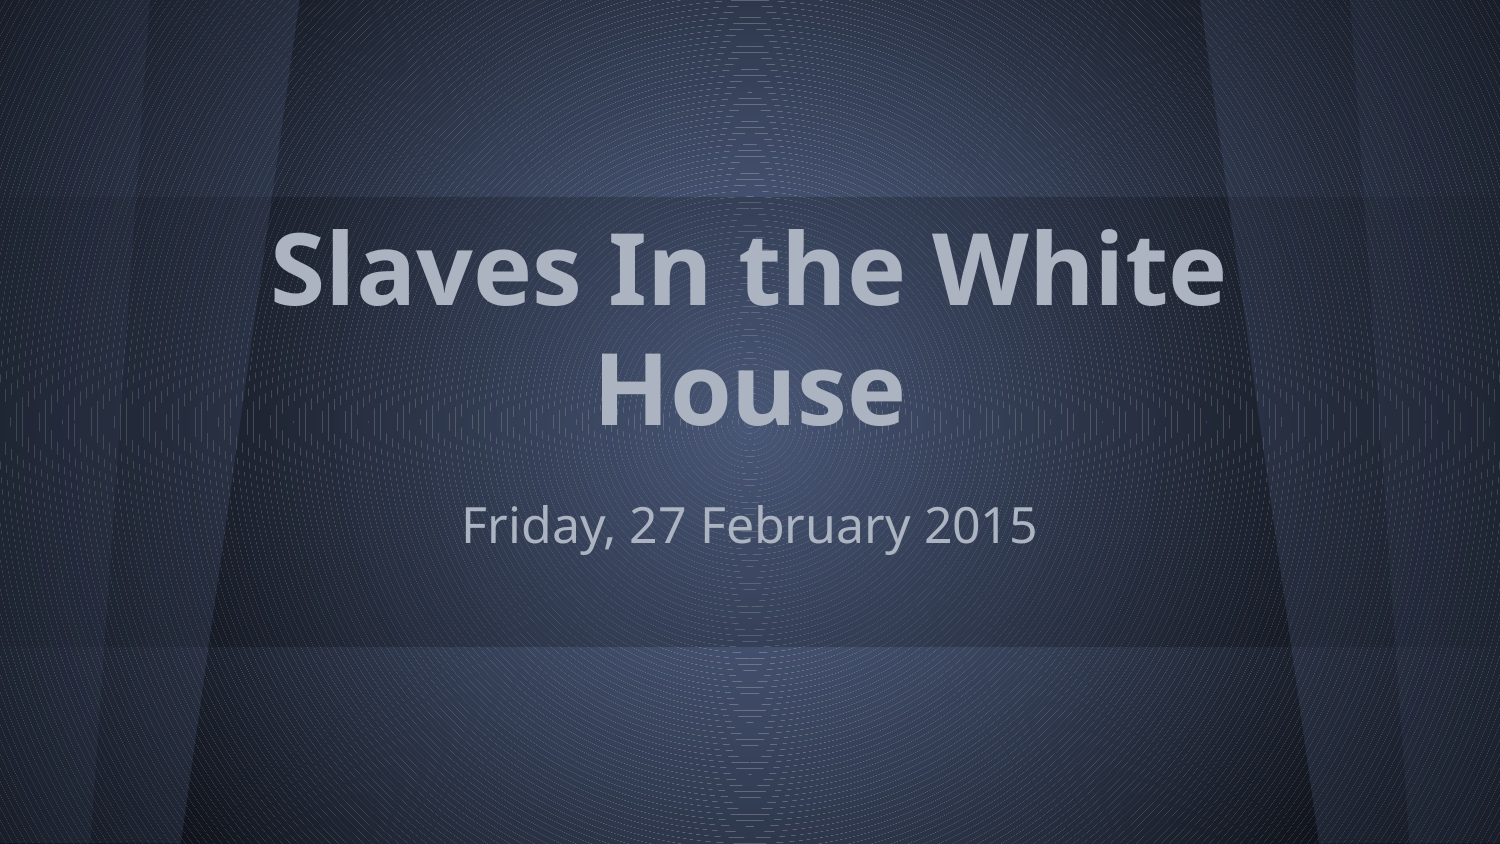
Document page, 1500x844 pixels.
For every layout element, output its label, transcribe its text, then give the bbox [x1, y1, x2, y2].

title Slaves In the White House [112, 257, 1388, 461]
subtitle Friday, 27 February 2015 [112, 478, 1388, 587]
